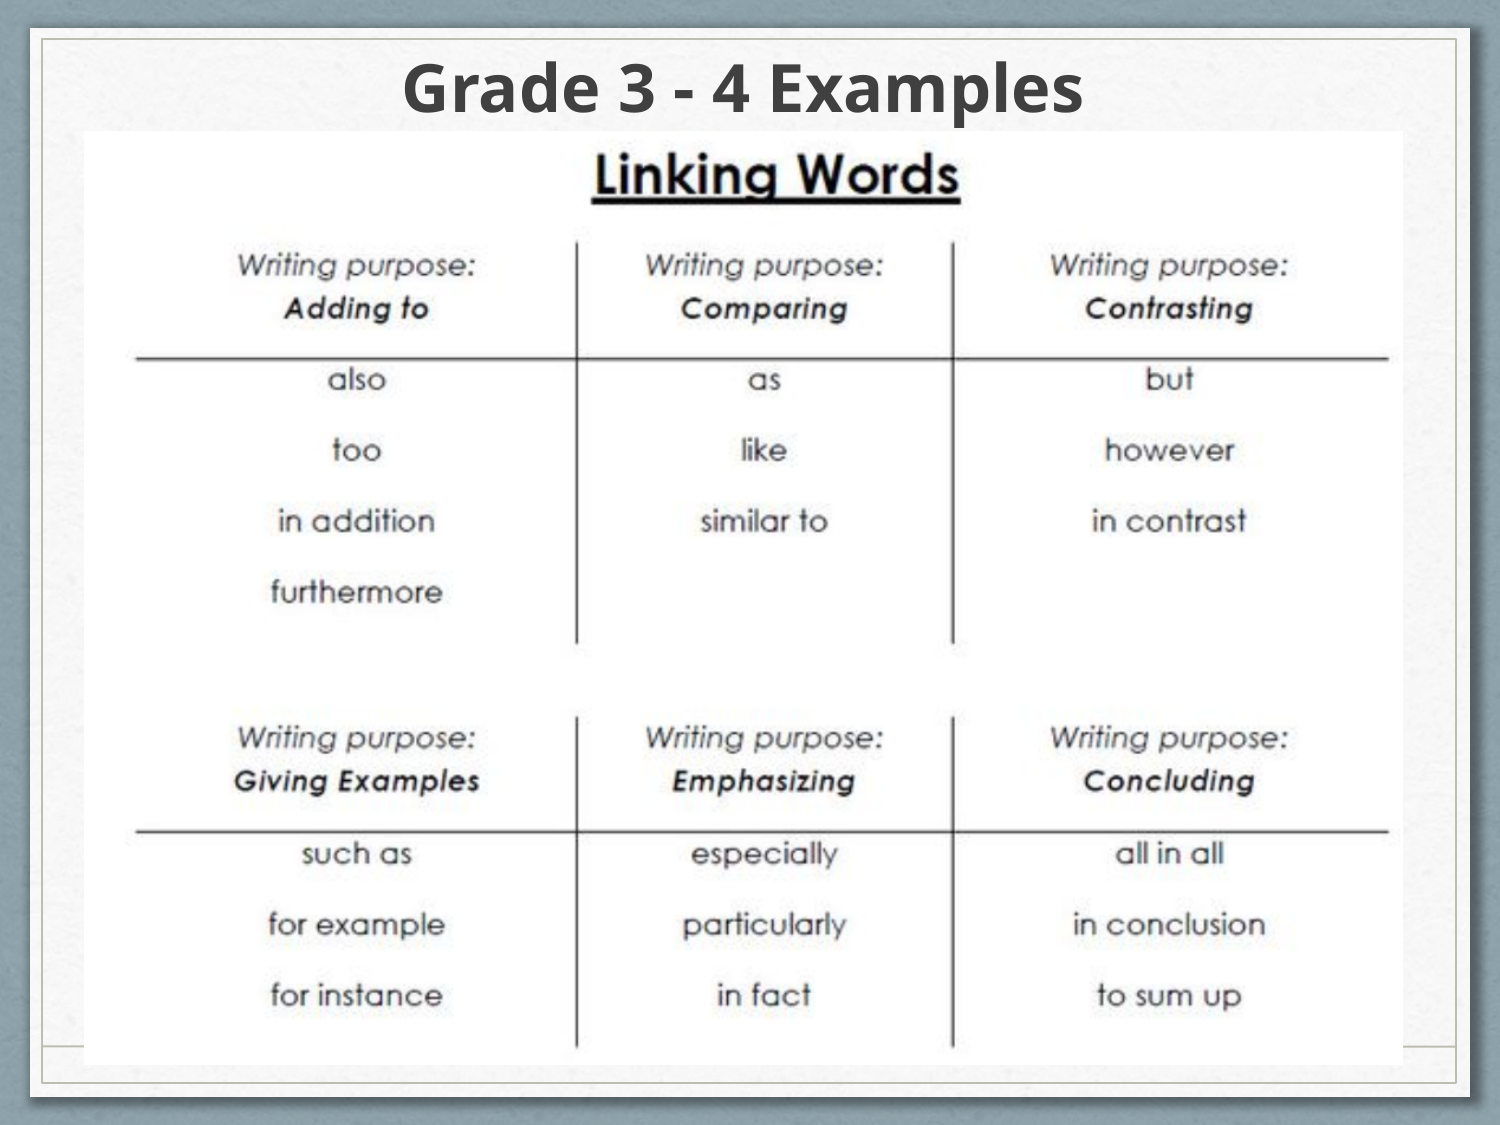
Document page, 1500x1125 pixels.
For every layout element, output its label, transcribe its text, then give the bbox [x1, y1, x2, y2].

picture [30, 28, 1470, 1097]
text_box Grade 3 - 4 Examples [75, 38, 1412, 134]
